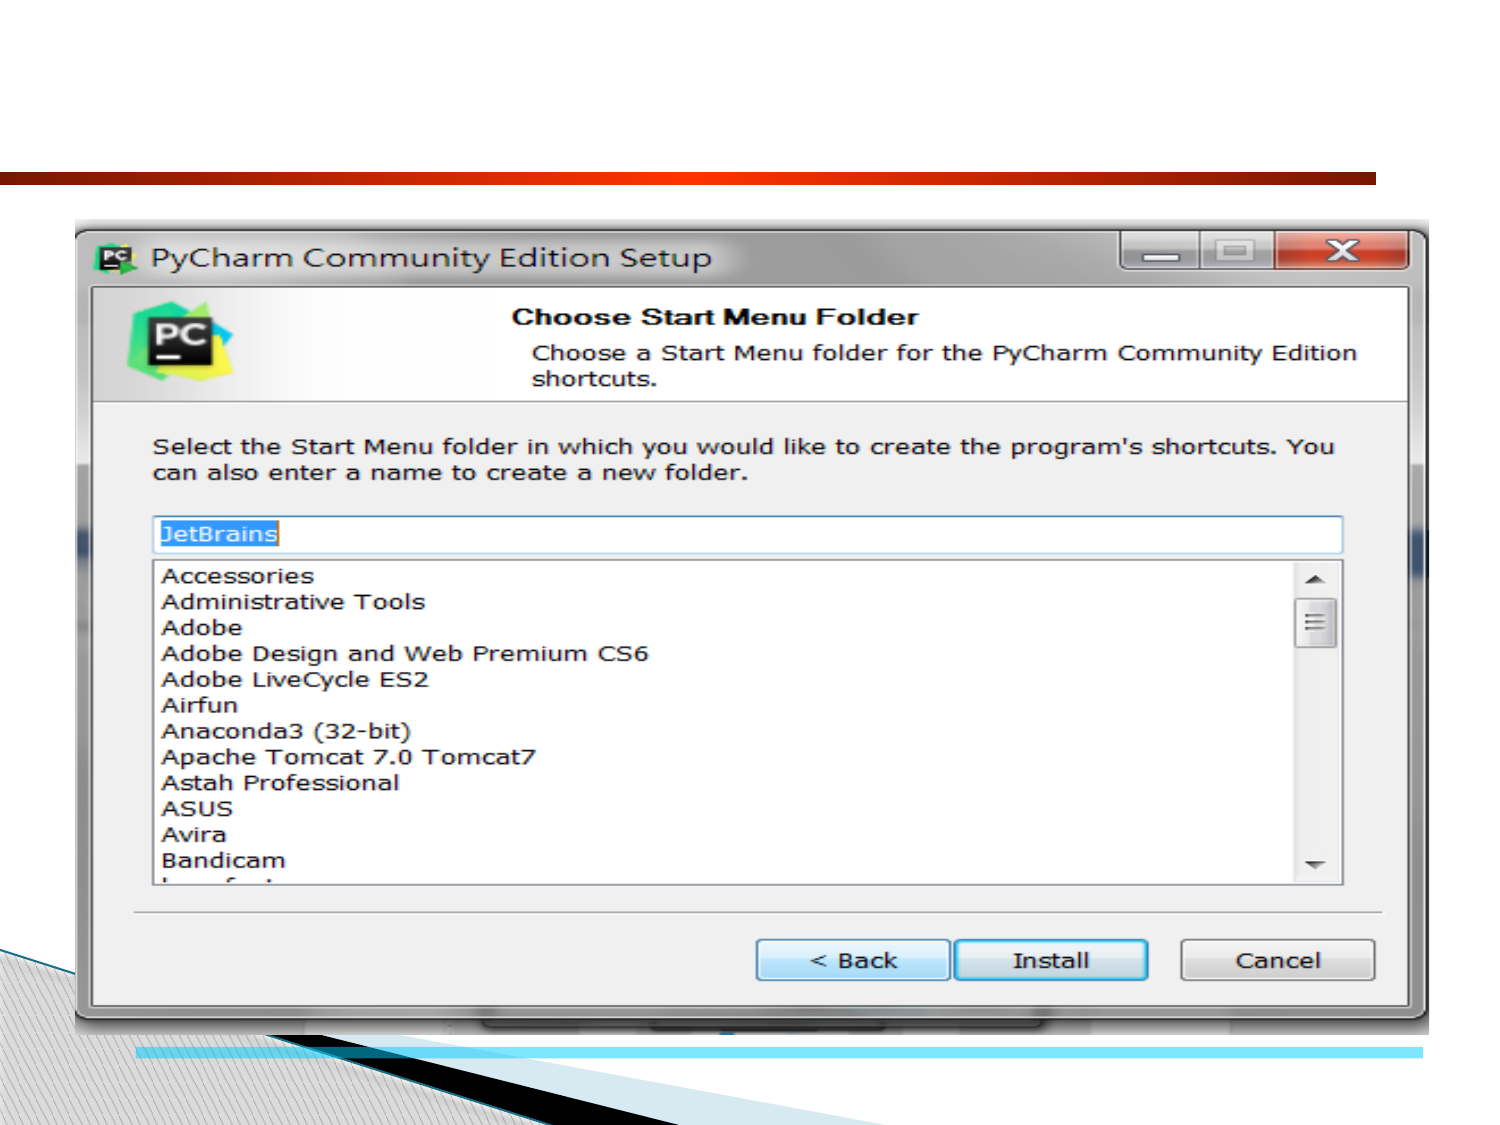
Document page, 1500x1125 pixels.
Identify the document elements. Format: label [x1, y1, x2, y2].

picture [74, 219, 1430, 1036]
